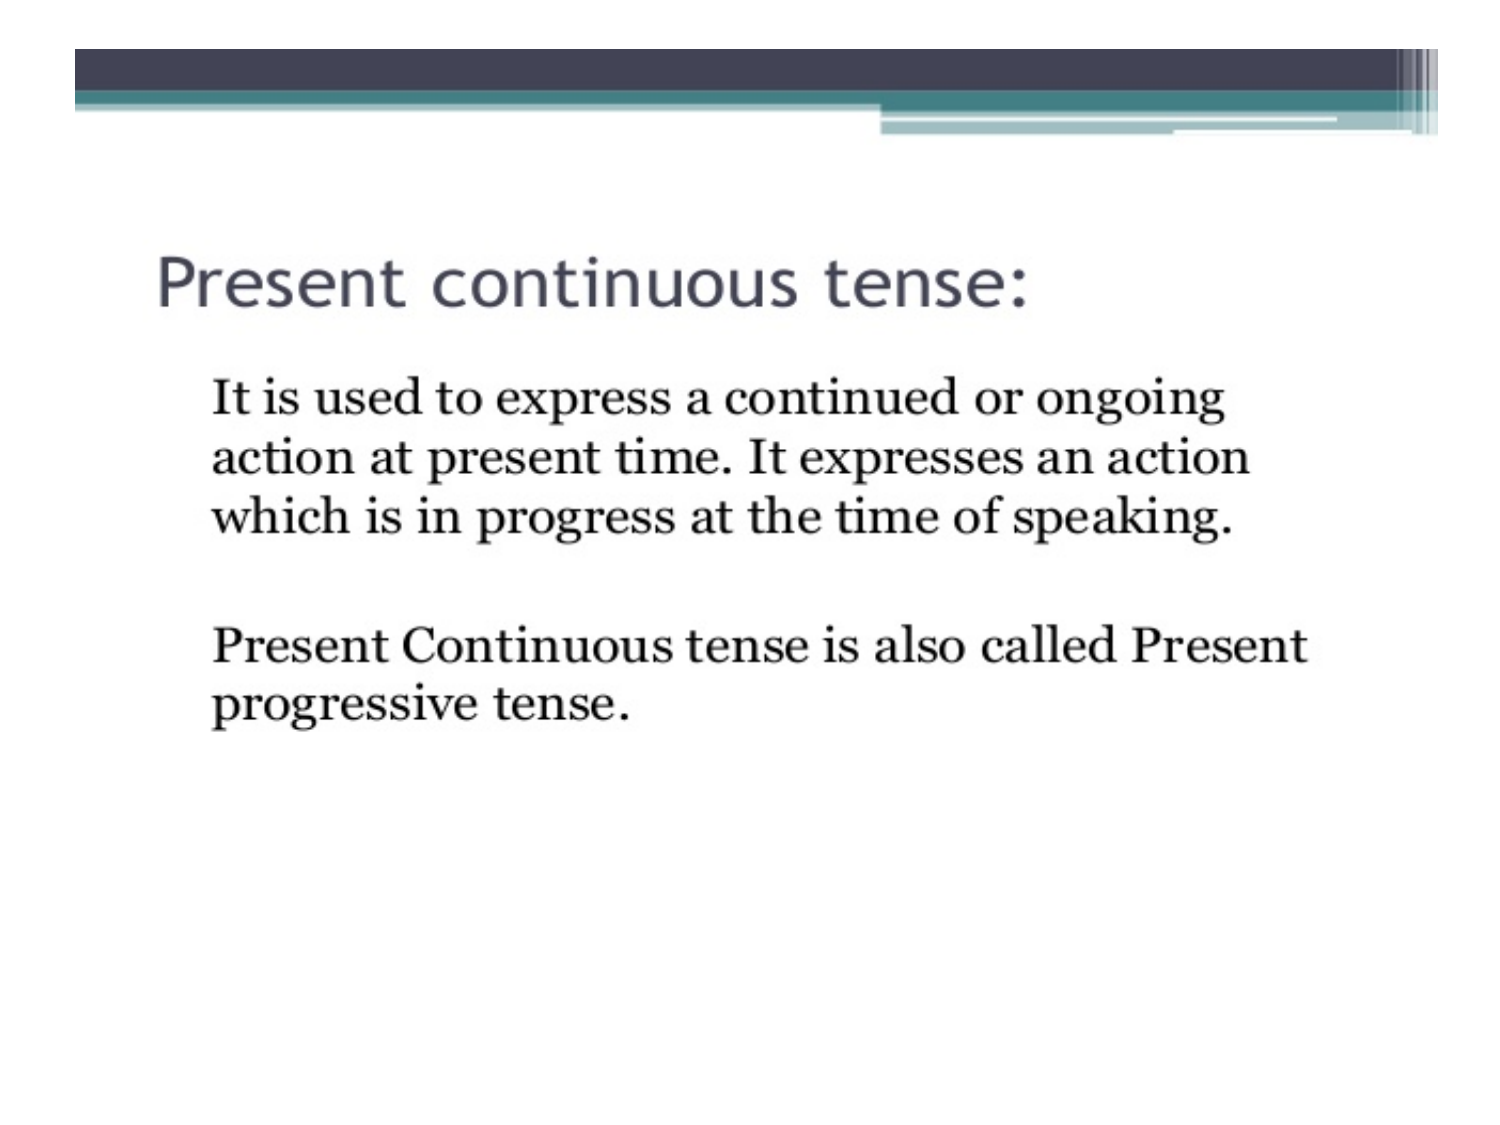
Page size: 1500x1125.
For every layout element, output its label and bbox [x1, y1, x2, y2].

picture [74, 49, 1438, 1001]
